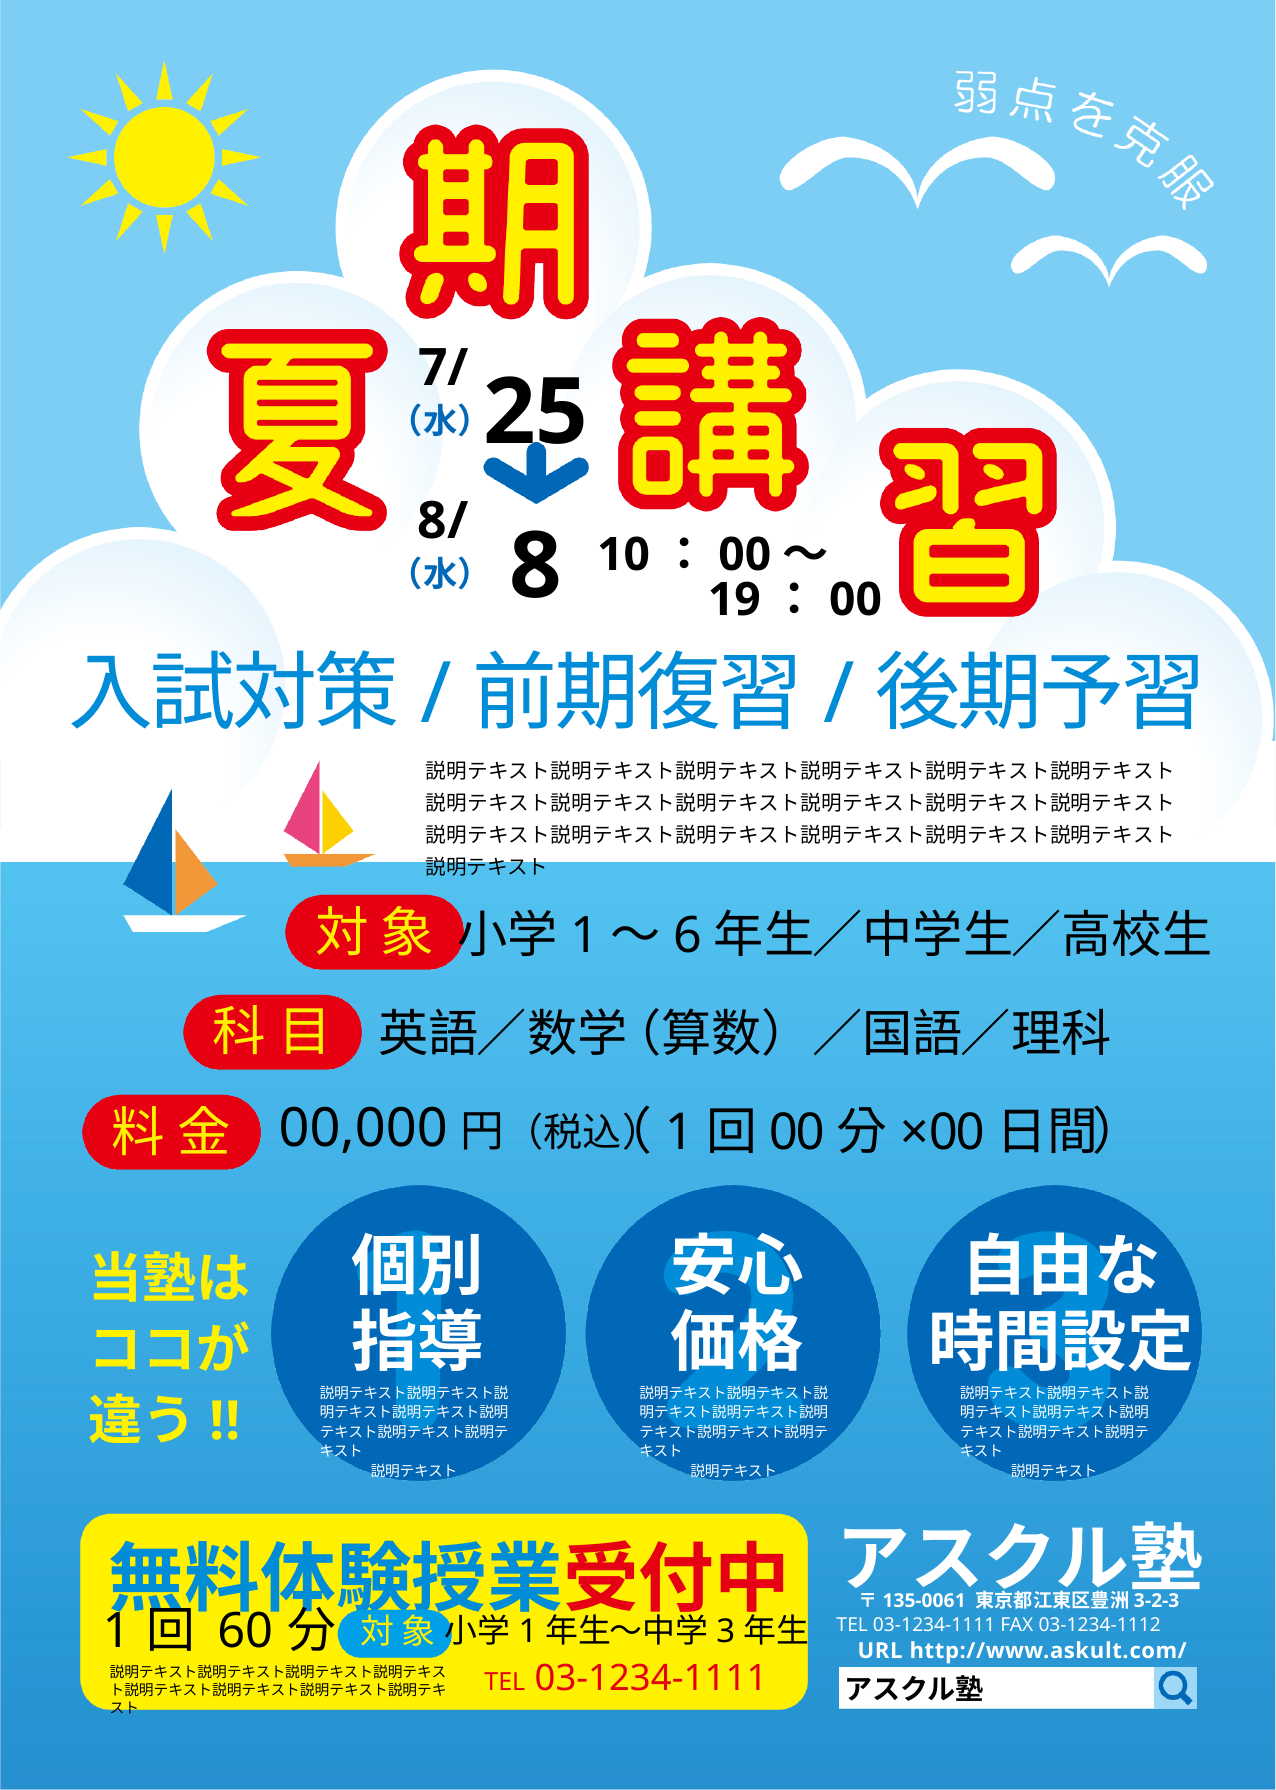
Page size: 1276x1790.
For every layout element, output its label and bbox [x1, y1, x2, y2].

text_box [285, 890, 464, 971]
text_box [81, 1090, 261, 1171]
text_box [182, 989, 362, 1070]
picture [0, 0, 1276, 1790]
